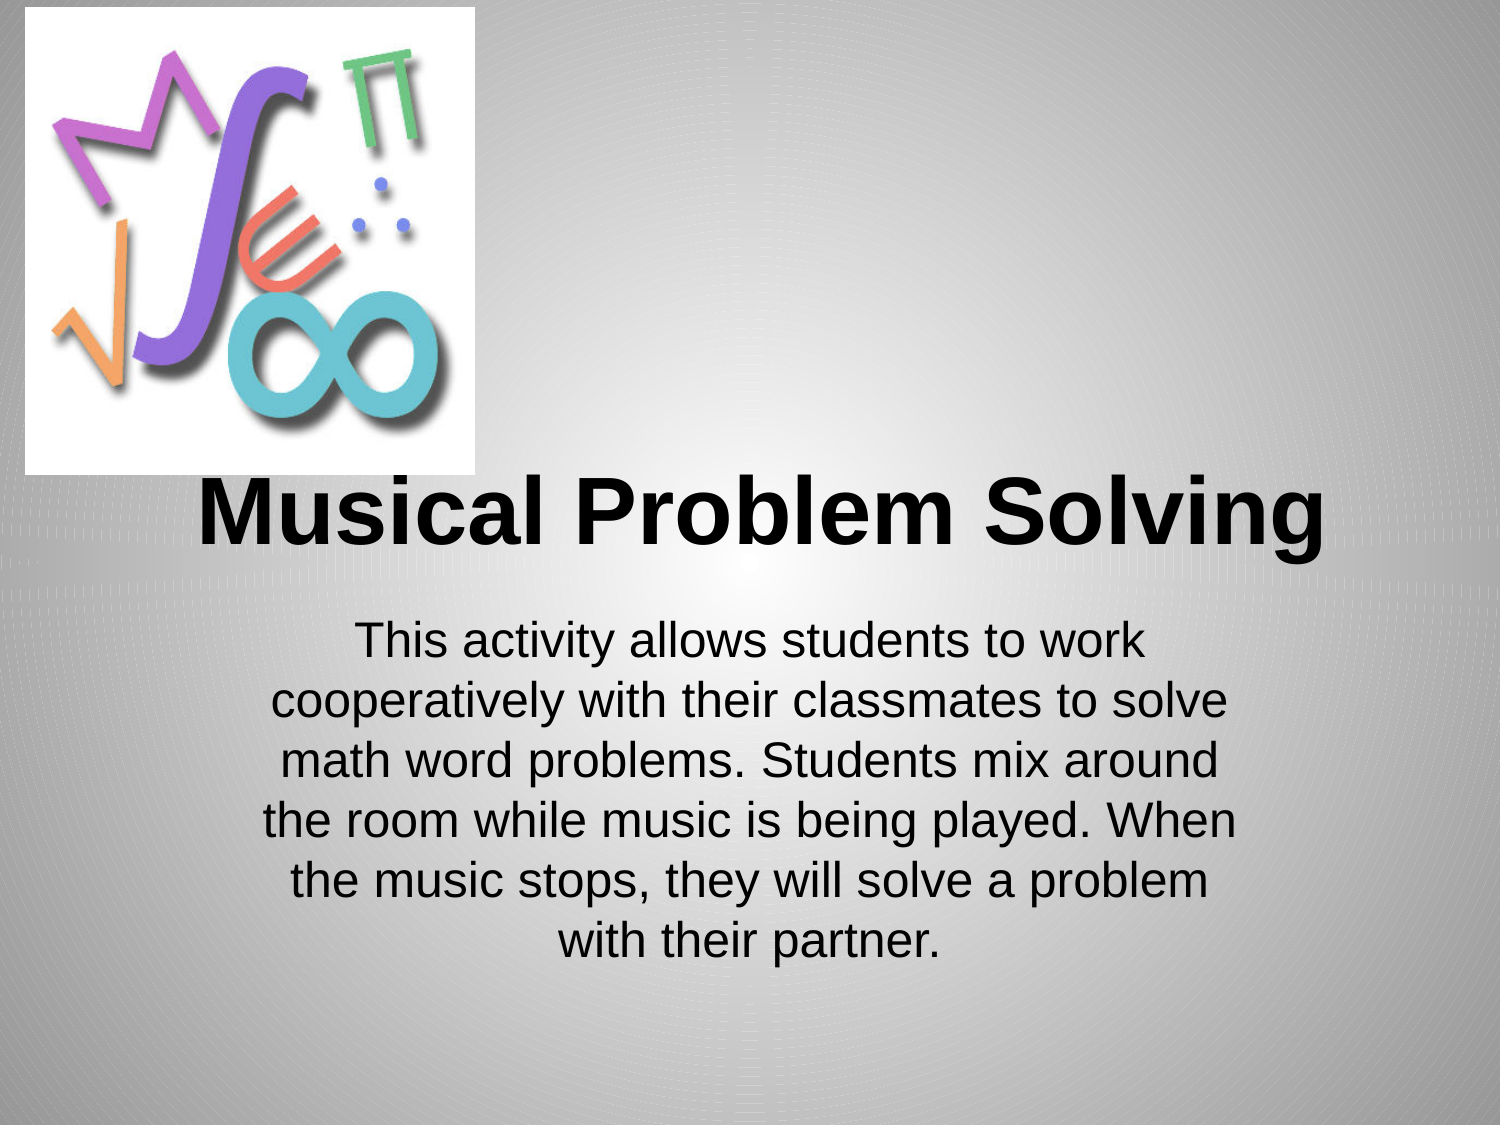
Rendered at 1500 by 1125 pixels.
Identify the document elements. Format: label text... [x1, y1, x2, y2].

subtitle This activity allows students to work cooperatively with their classmates to solve math word problems. Students mix around the room while music is being played. When the music stops, they will solve a problem with their partner. [224, 599, 1276, 888]
title Musical Problem Solving [137, 362, 1389, 651]
picture [25, 7, 476, 476]
